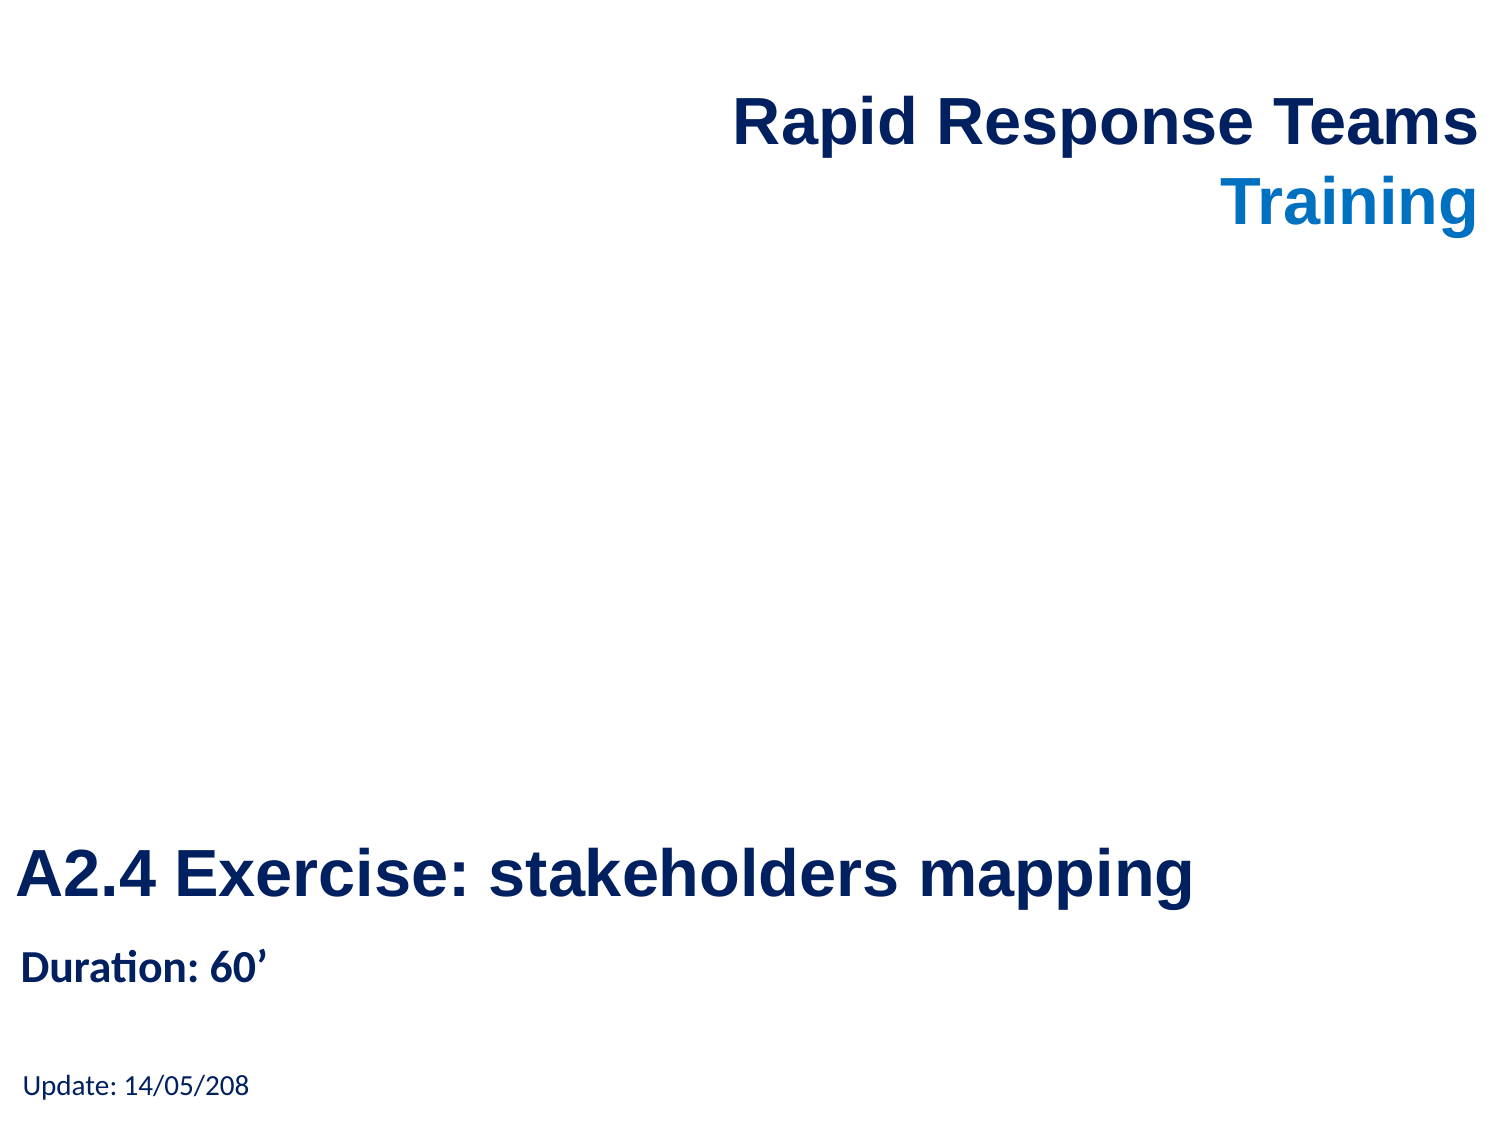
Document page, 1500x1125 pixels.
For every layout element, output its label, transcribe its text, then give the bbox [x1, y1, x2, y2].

text_box Duration: 60’ [5, 928, 361, 999]
subtitle A2.4 Exercise: stakeholders mapping [0, 822, 1500, 941]
text_box Update: 14/05/208 [7, 1058, 265, 1109]
title Rapid Response Teams Training [643, 13, 1495, 302]
